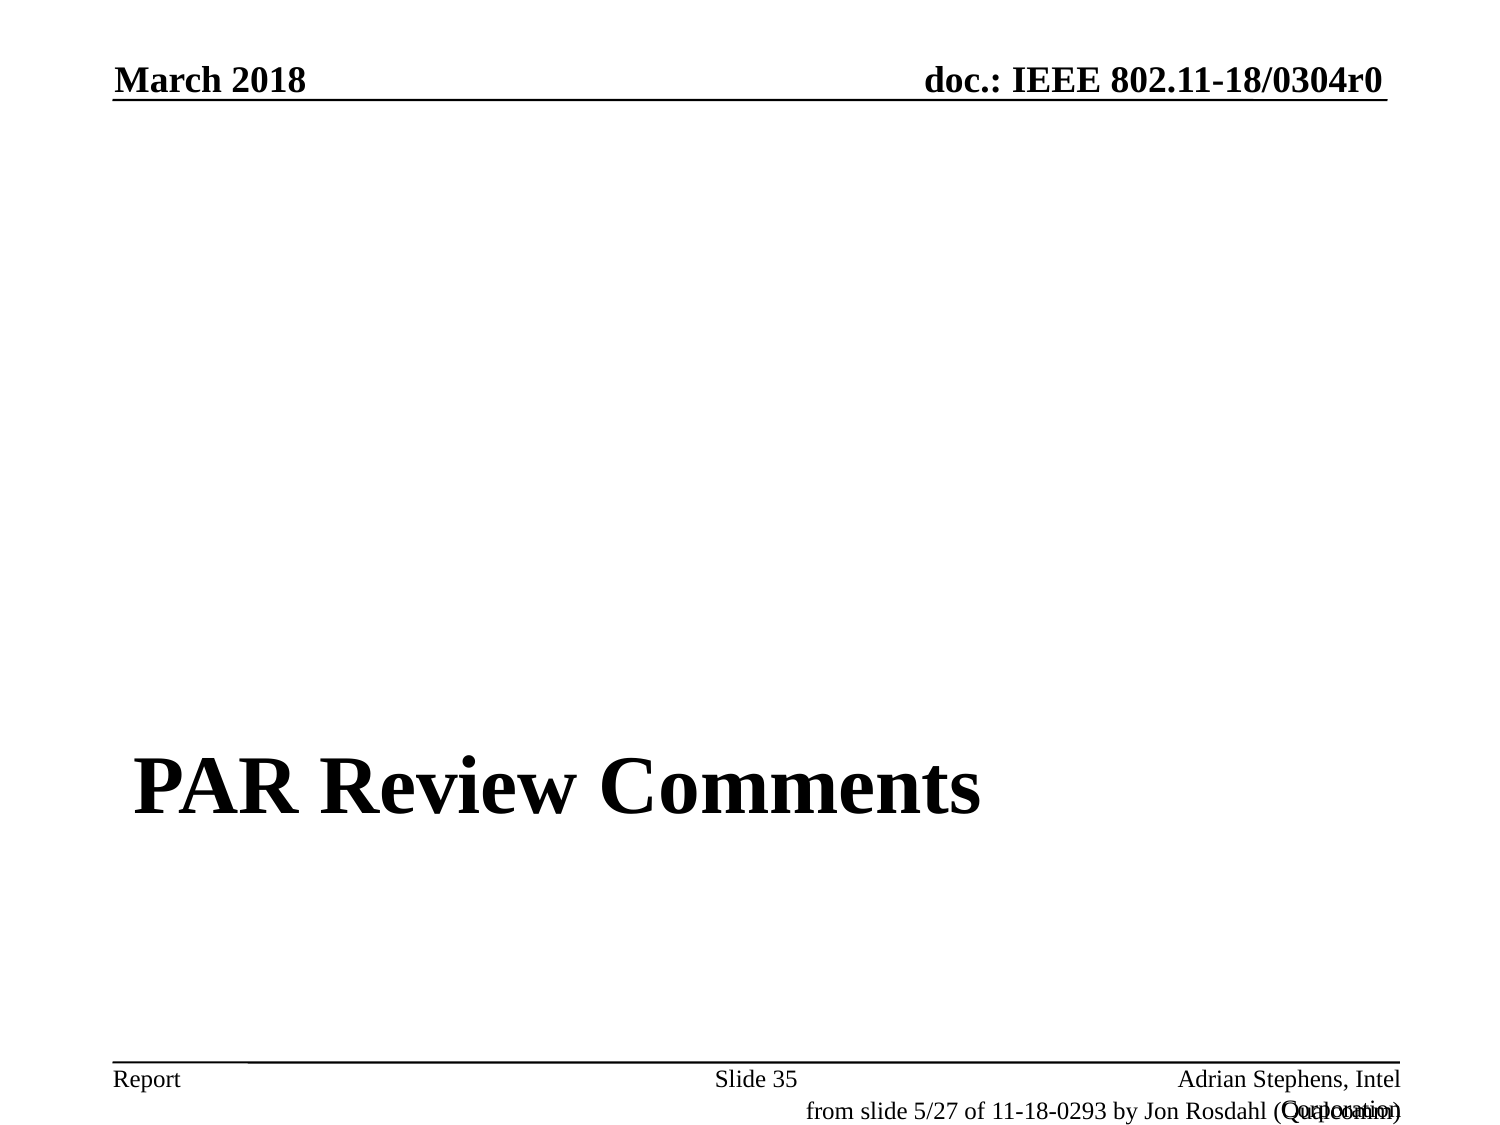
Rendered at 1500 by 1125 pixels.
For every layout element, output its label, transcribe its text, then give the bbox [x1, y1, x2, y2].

footer Adrian Stephens, Intel Corporation [1141, 1061, 1402, 1087]
title Par Review Comments [118, 722, 1394, 947]
text_box from slide 5/27 of 11-18-0293 by Jon Rosdahl (Qualcomm) [343, 1087, 1417, 1125]
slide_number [114, 54, 374, 101]
slide_number Slide 35 [711, 1061, 801, 1093]
